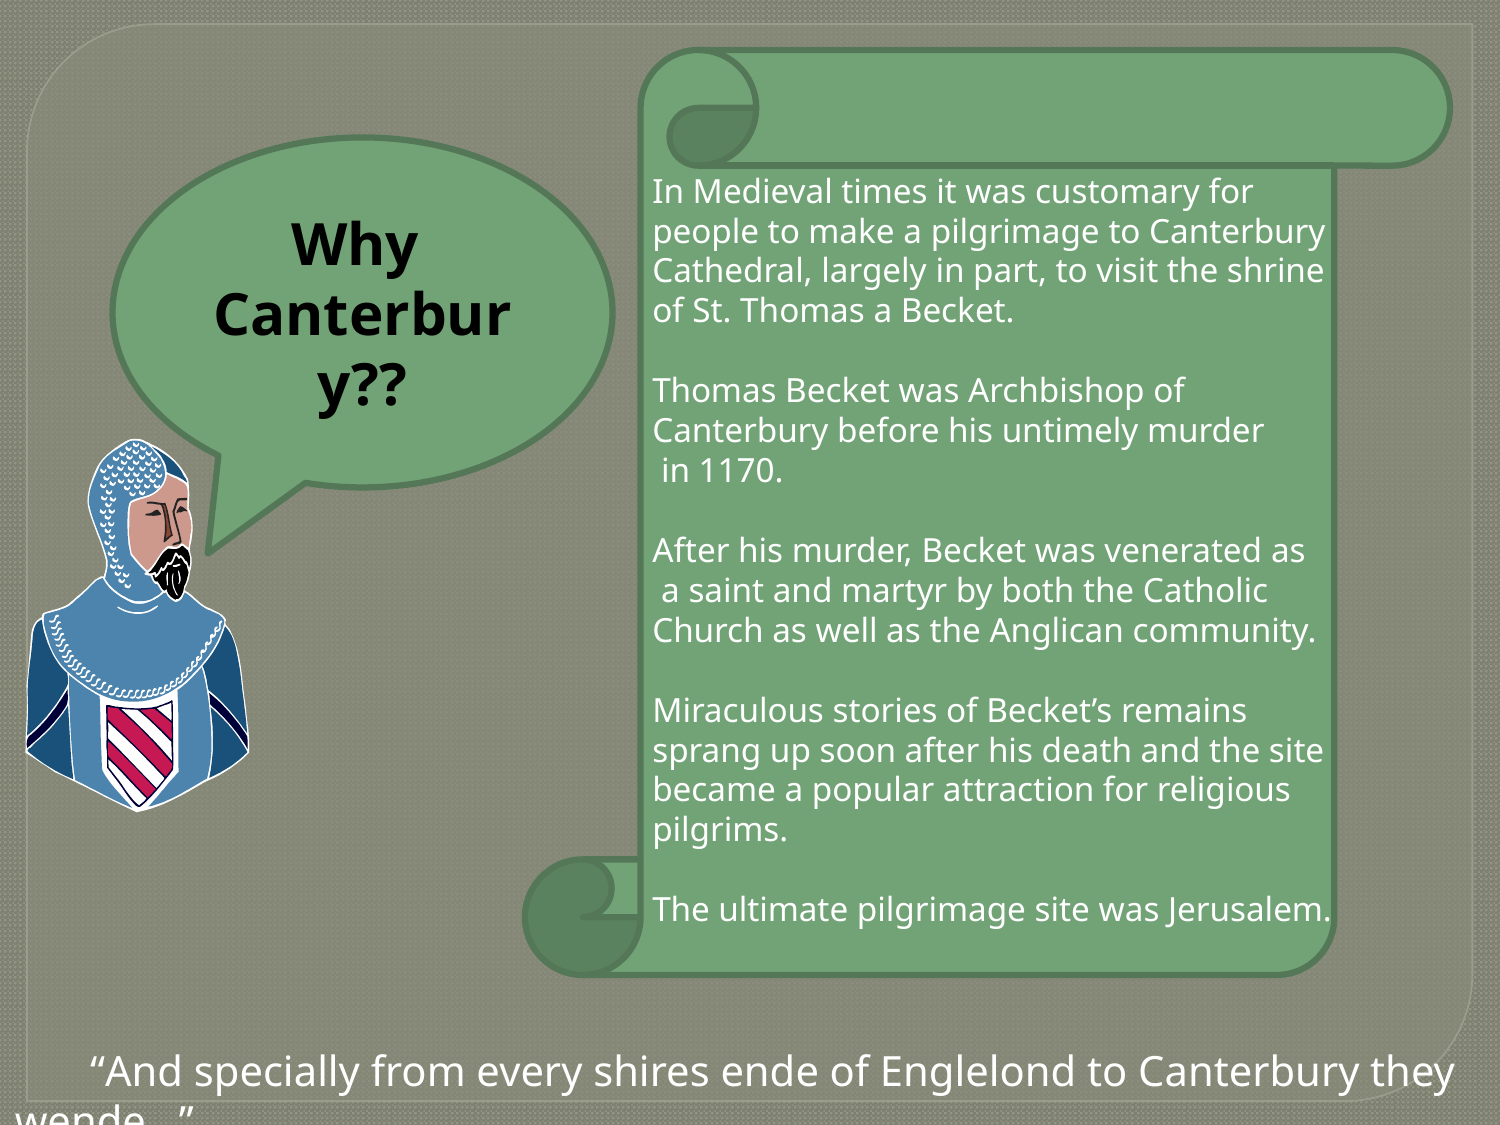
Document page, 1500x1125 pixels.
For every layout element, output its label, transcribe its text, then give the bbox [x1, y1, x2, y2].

text_box [637, 46, 1454, 162]
text_box In Medieval times it was customary for people to make a pilgrimage to Canterbury Cathedral, largely in part, to visit the shrine of St. Thomas a Becket. Thomas Becket was Archbishop of Canterbury before his untimely murder in 1170. After his murder, Becket was venerated as a saint and martyr by both the Catholic Church as well as the Anglican community. Miraculous stories of Becket’s remains sprang up soon after his death and the site became a popular attraction for religious pilgrims. The ultimate pilgrimage site was Jerusalem. [637, 162, 1475, 936]
text_box “And specially from every shires ende of Englelond to Canterbury they wende…” [0, 1037, 1500, 1125]
text_box Why Canterbury?? [109, 134, 616, 523]
picture [24, 437, 251, 813]
text_box [521, 856, 1335, 979]
